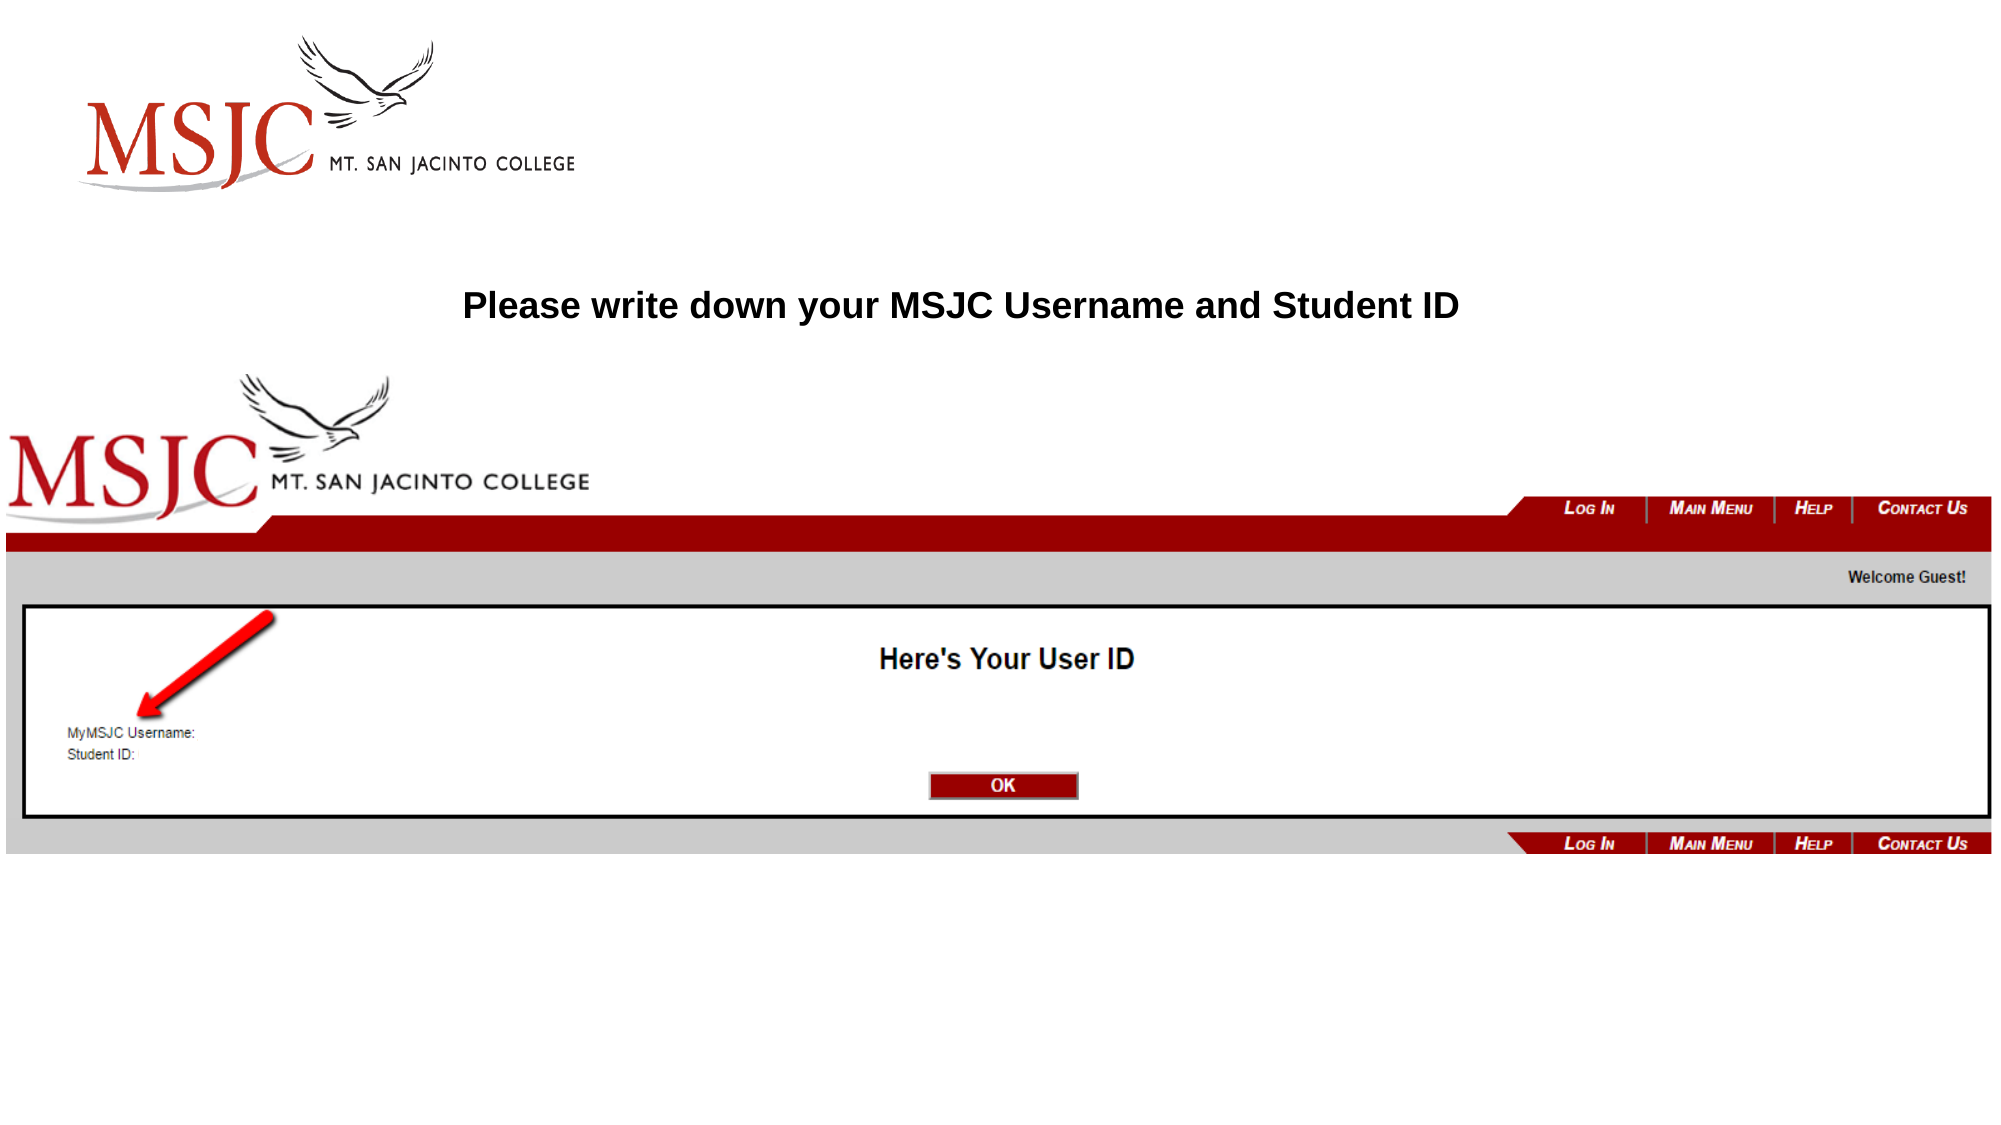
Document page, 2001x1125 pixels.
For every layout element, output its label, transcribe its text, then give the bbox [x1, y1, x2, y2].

picture [77, 35, 576, 192]
picture [6, 374, 1994, 854]
text_box Please write down your MSJC Username and Student ID [215, 273, 1708, 333]
